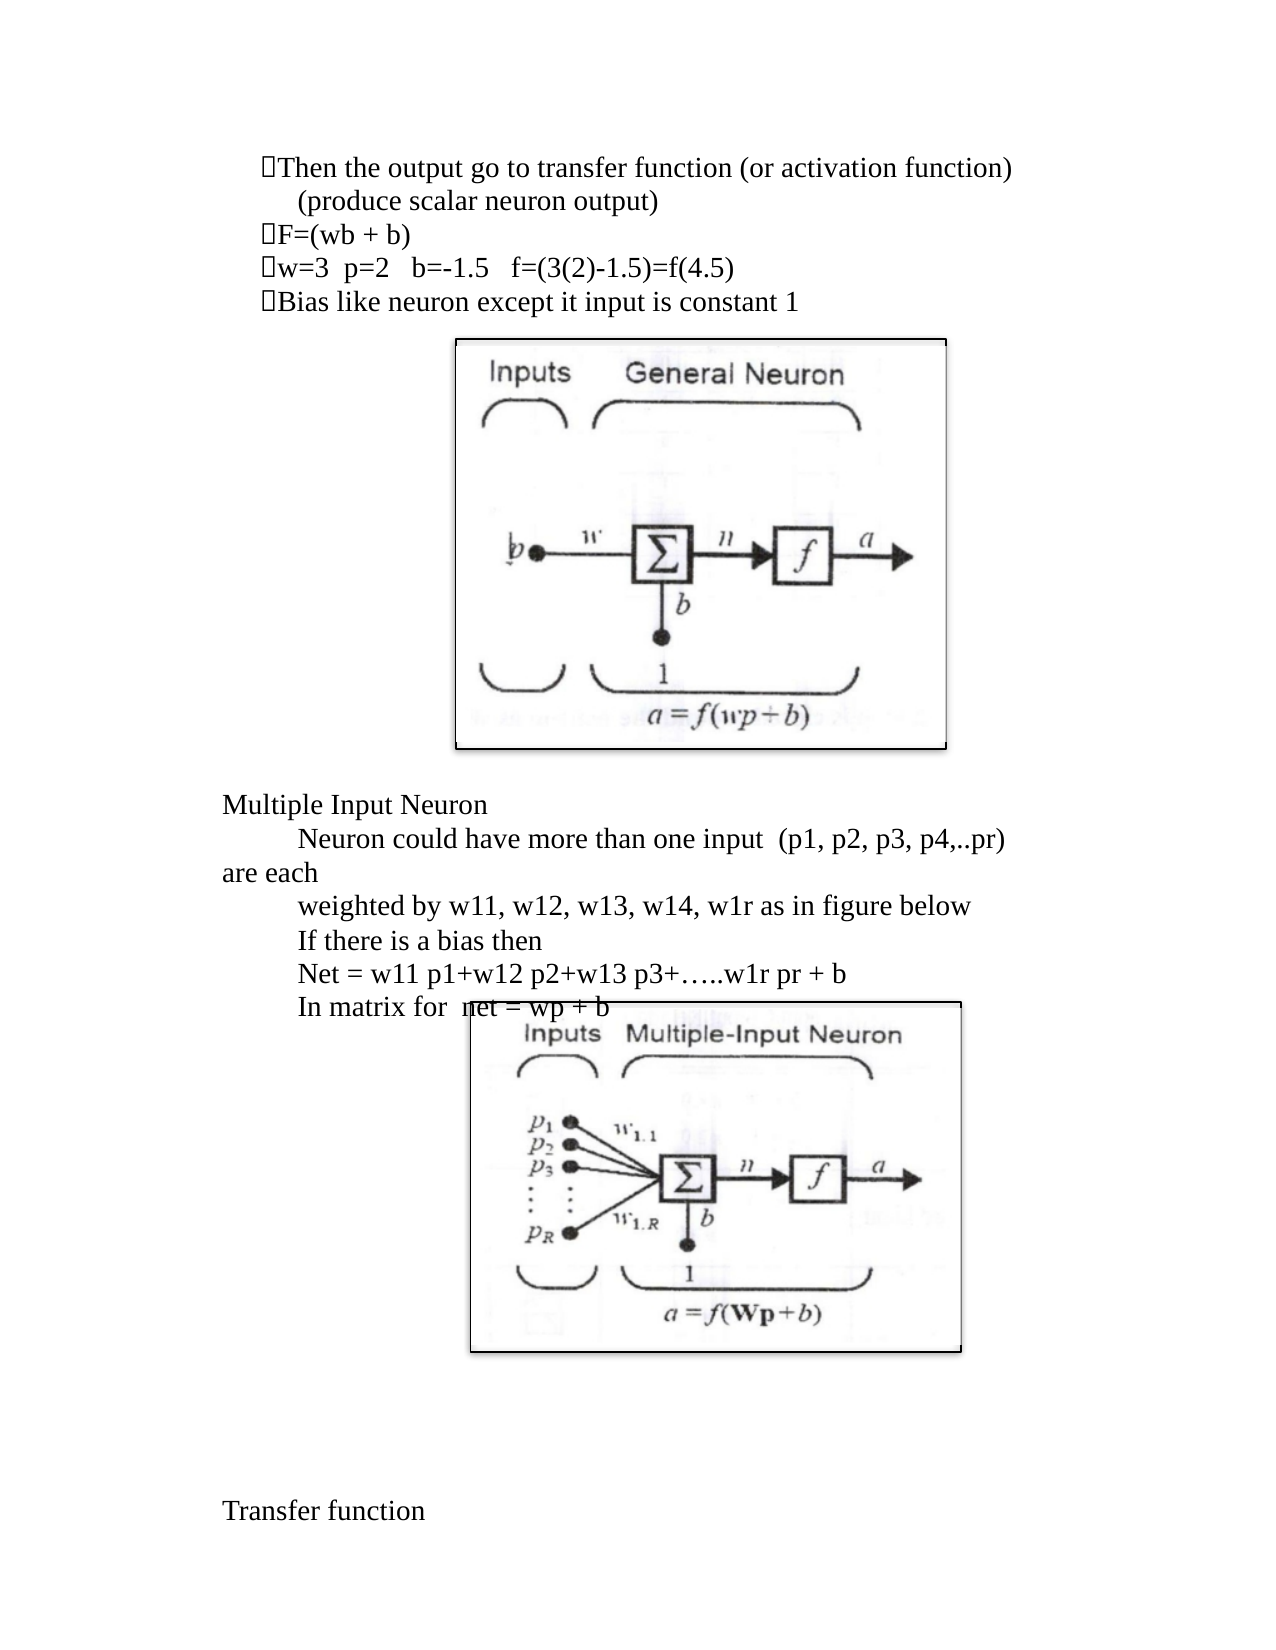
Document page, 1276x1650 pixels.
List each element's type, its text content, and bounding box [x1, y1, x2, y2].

picture [455, 345, 947, 742]
picture [470, 1008, 962, 1346]
text_box Then the output go to transfer function (or activation function) (produce scalar neuron output) F=(wb + b) w=3 p=2 b=-1.5 f=(3(2)-1.5)=f(4.5) Bias like neuron except it input is constant 1 Multiple Input Neuron Neuron could have more than one input (p1, p2, p3, p4,..pr) are each weighted by w11, w12, w13, w14, w1r as in figure below If there is a bias then Net = w11 p1+w12 p2+w13 p3+…..w1r pr + b In matrix for net = wp + b Transfer function [222, 150, 1035, 1492]
